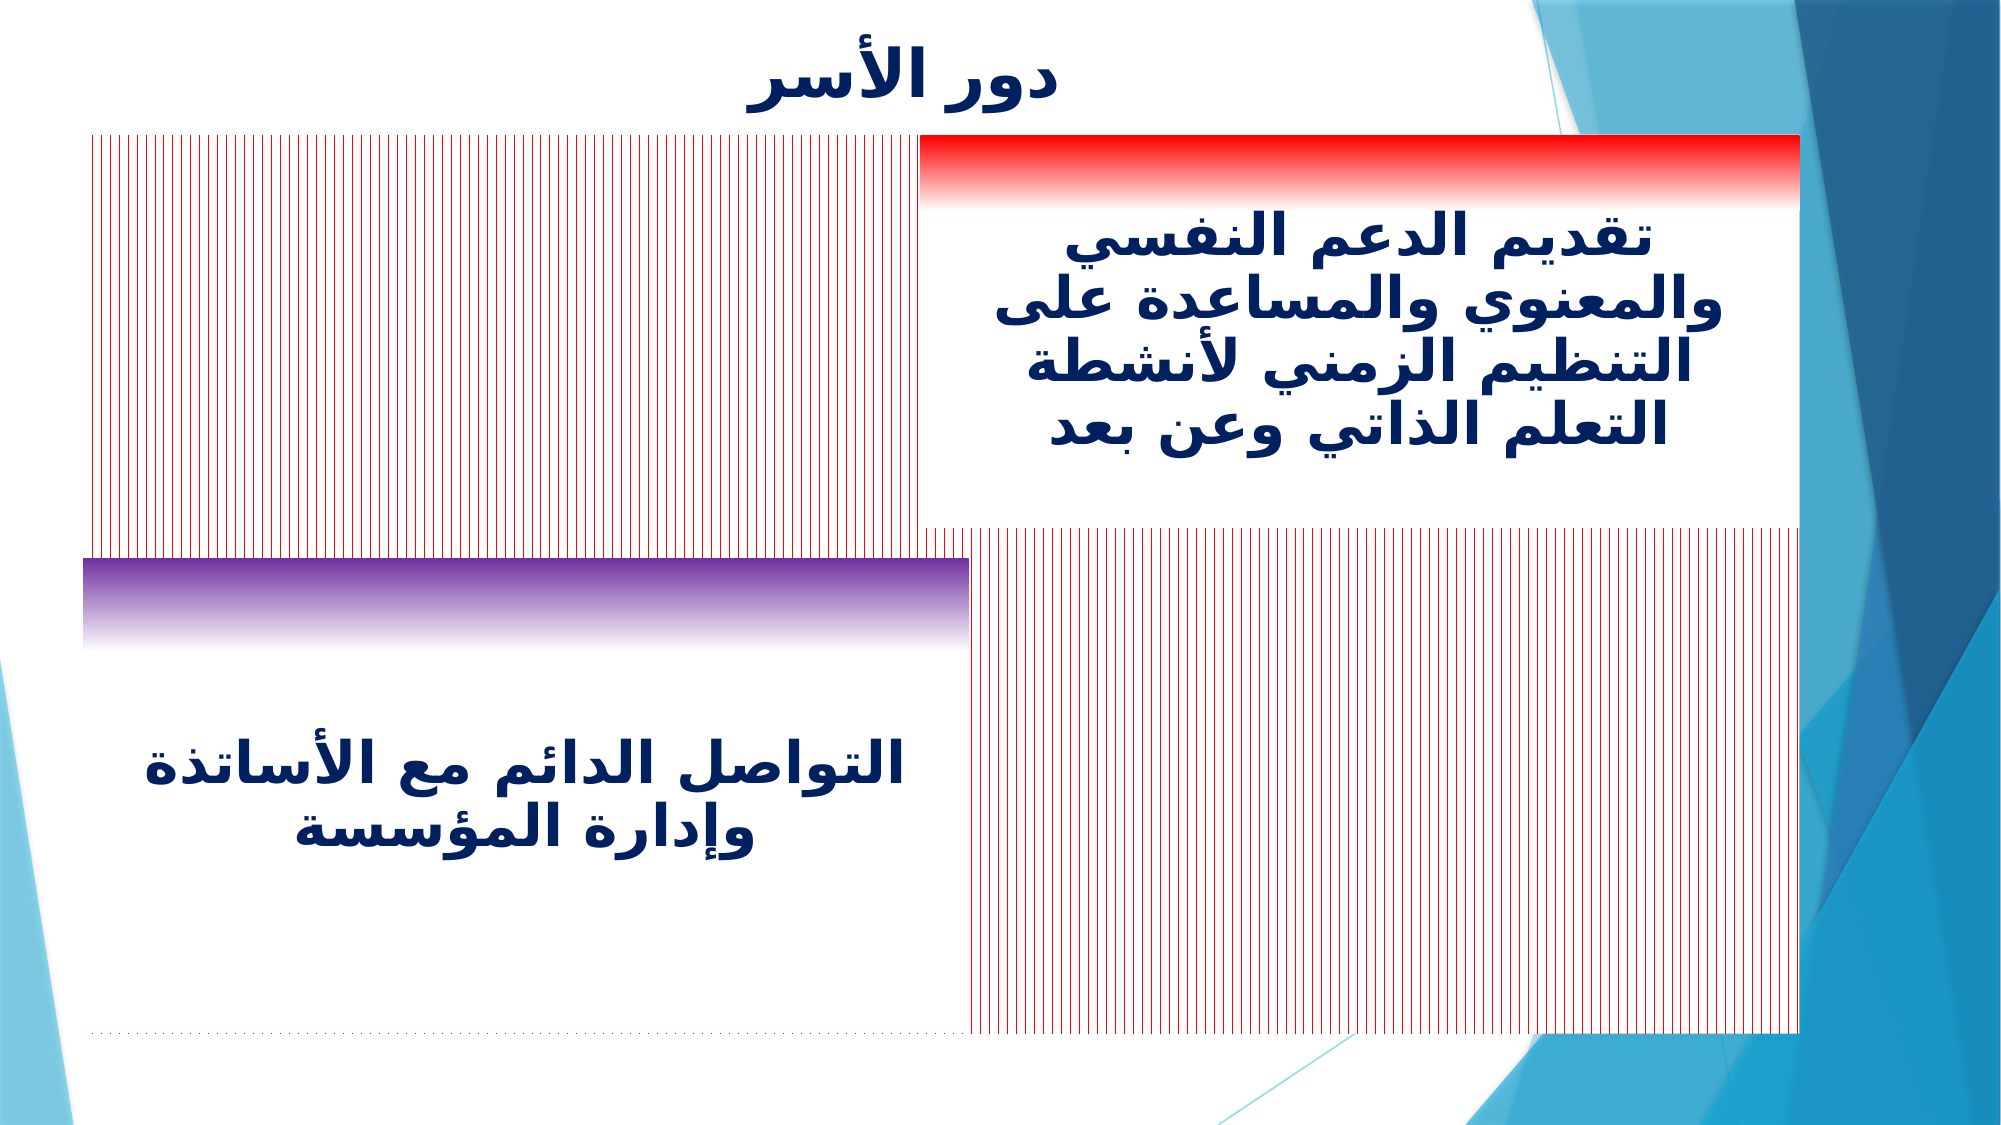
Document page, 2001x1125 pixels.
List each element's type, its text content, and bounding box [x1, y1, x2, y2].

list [82, 134, 1800, 1035]
title دور الأسر [200, 16, 1611, 126]
